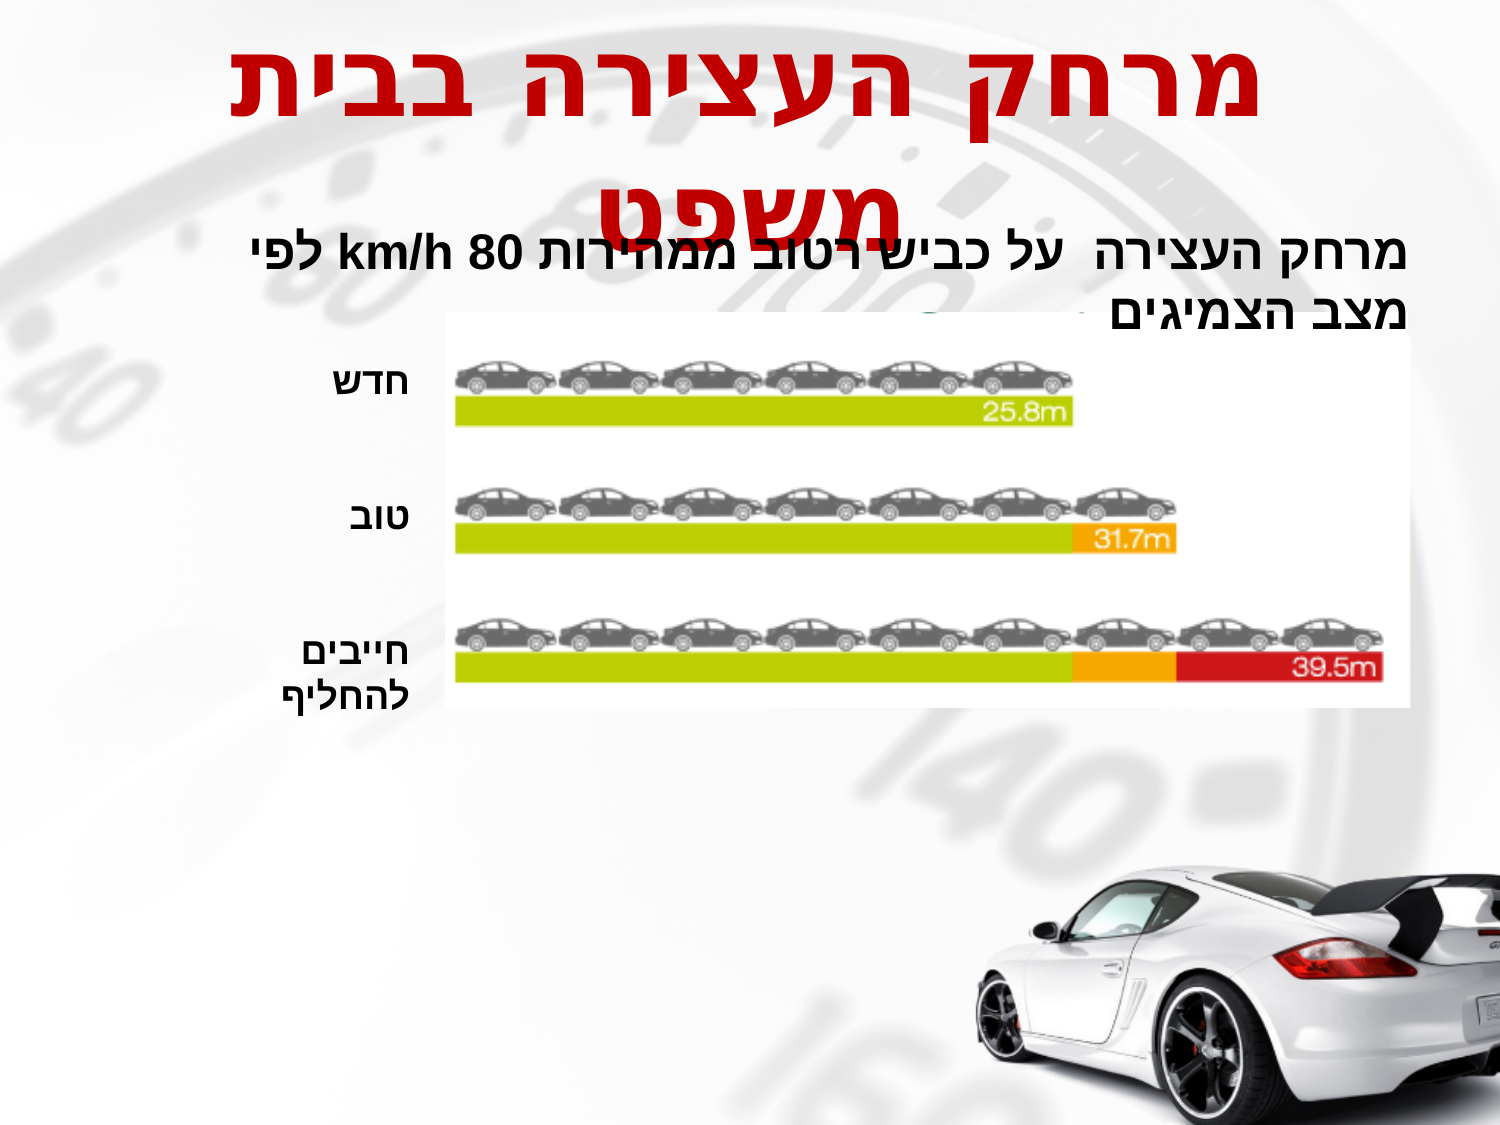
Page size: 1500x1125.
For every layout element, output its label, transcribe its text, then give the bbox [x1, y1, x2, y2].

title מרחק העצירה בבית משפט [75, 45, 1425, 233]
text_box חדש טוב חייבים להחליף [162, 349, 425, 725]
text_box מרחק העצירה על כביש רטוב ממהירות 80 km/h לפי מצב הצמיגים [112, 212, 1425, 348]
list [444, 312, 1411, 708]
picture [0, 0, 1500, 1125]
